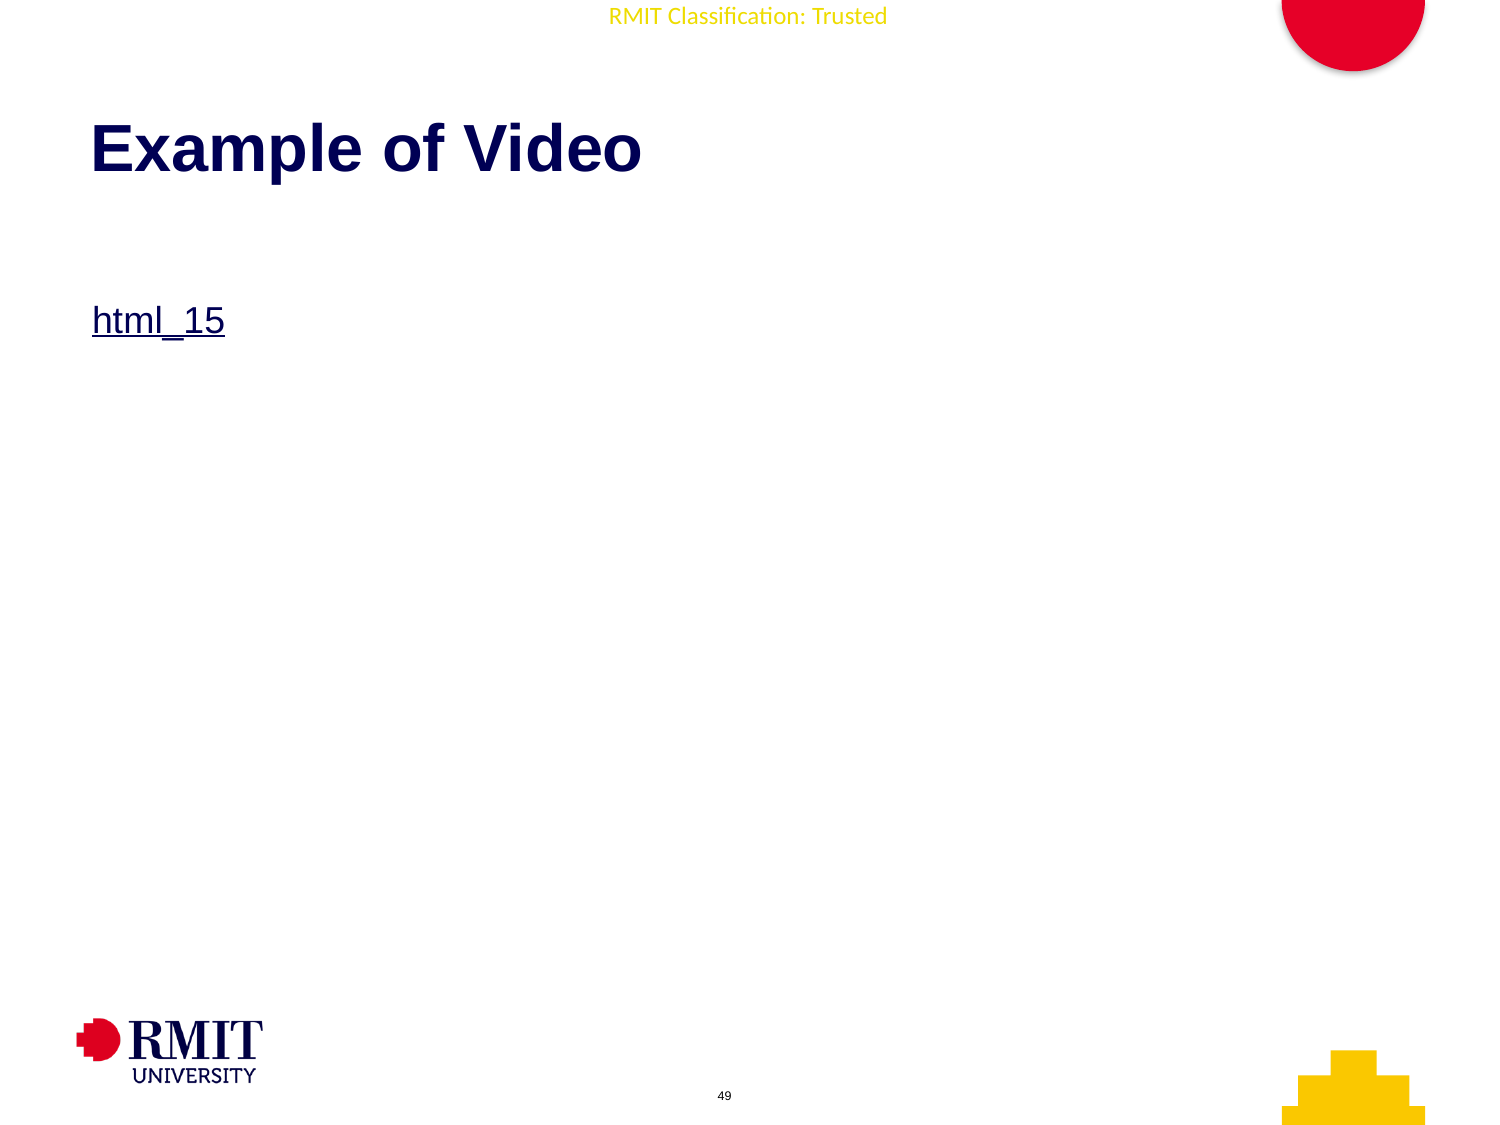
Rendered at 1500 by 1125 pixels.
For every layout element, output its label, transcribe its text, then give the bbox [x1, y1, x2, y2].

title Example of Video [75, 23, 1237, 267]
picture [57, 1001, 281, 1102]
list html_15 [75, 288, 1425, 952]
